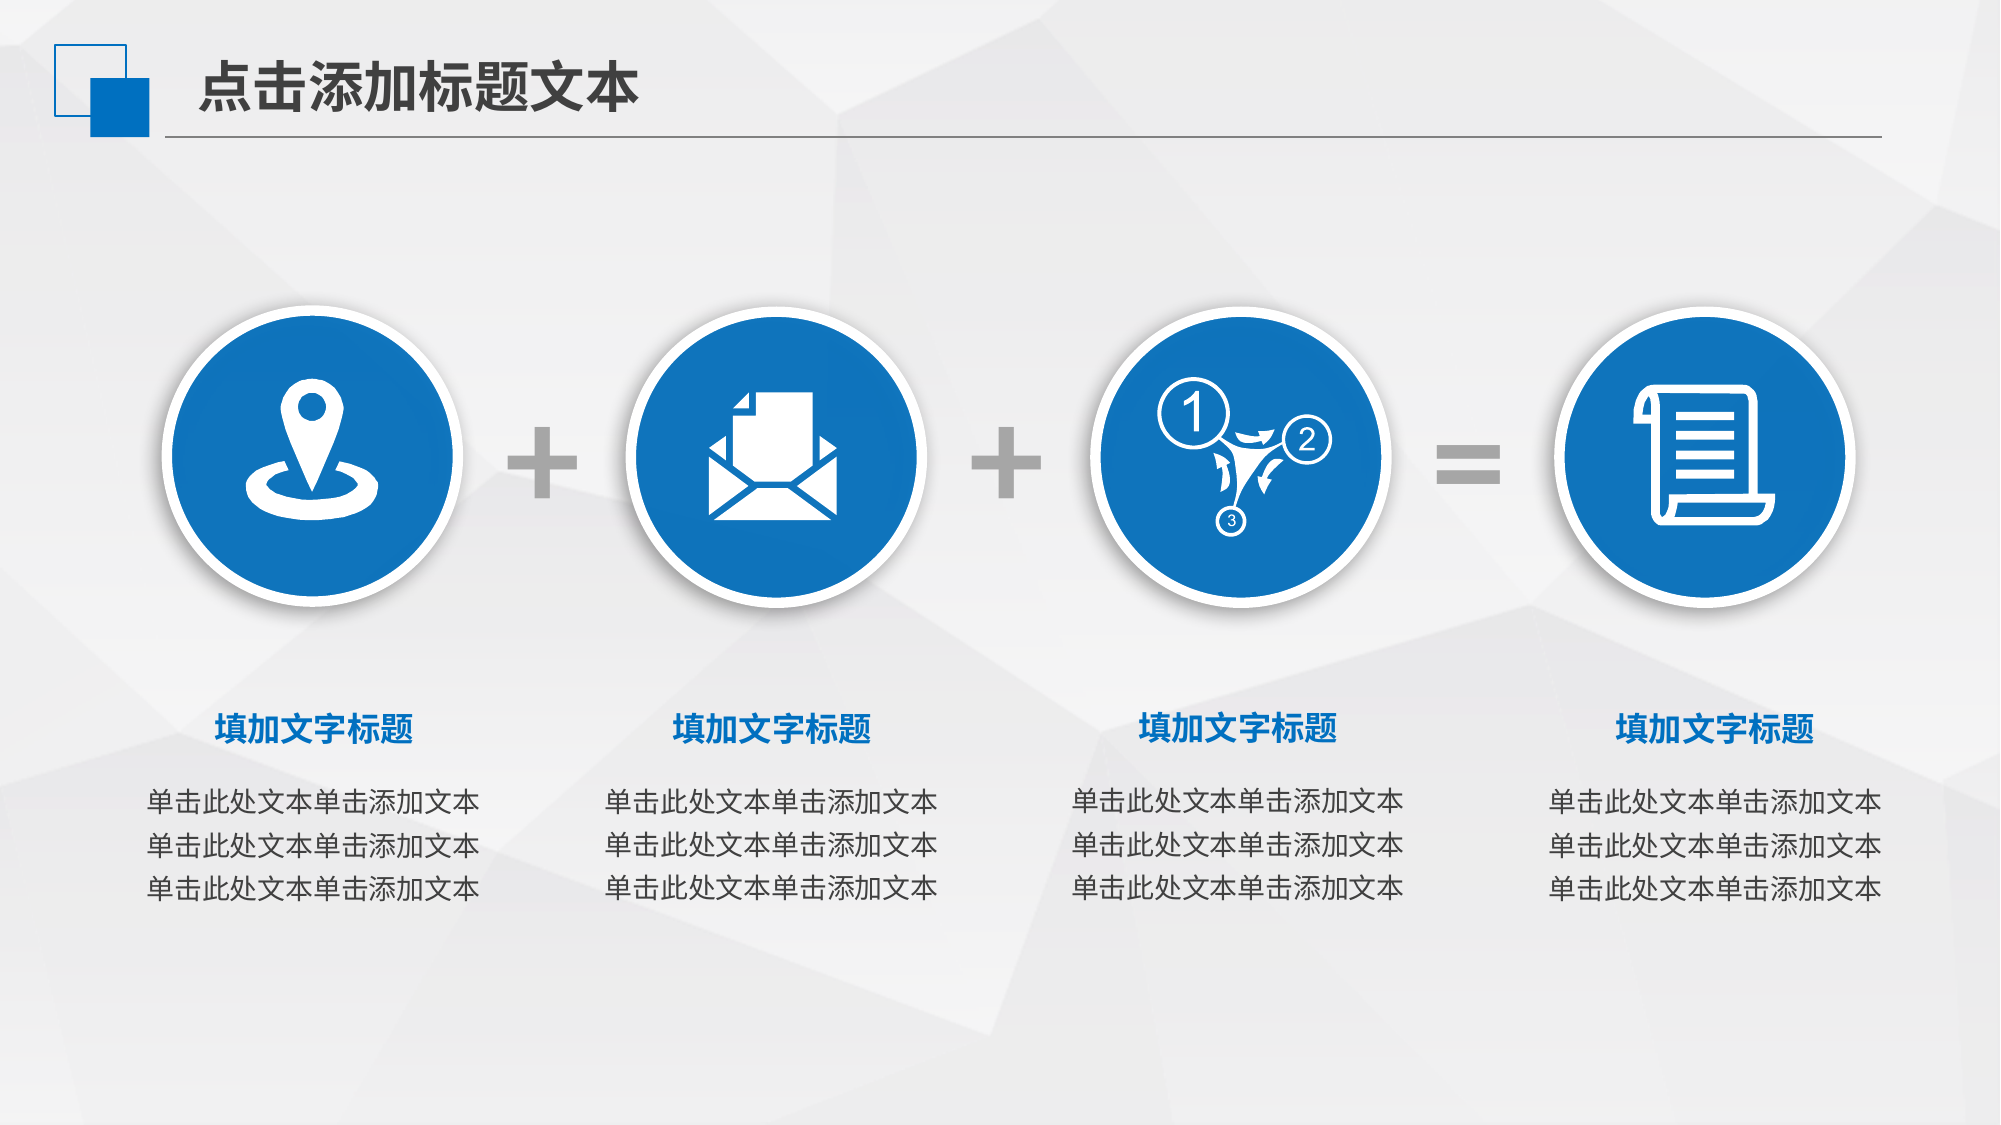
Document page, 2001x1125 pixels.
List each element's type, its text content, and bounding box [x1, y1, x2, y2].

text_box [634, 310, 916, 604]
text_box 填加文字标题 [1517, 701, 1914, 749]
text_box 填加文字标题 [116, 701, 512, 749]
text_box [708, 392, 837, 521]
text_box [1560, 310, 1852, 604]
text_box = [1377, 352, 1560, 553]
text_box [1099, 310, 1377, 604]
text_box + [451, 350, 634, 551]
picture [0, 0, 2000, 1125]
text_box 填加文字标题 [1040, 699, 1436, 748]
text_box [166, 309, 451, 603]
text_box [1157, 377, 1333, 537]
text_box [1633, 384, 1776, 526]
text_box 单击此处文本单击添加文本单击此处文本单击添加文本单击此处文本单击添加文本 [1068, 766, 1407, 904]
text_box 填加文字标题 [574, 700, 970, 748]
text_box + [916, 350, 1099, 551]
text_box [245, 378, 379, 521]
text_box 单击此处文本单击添加文本单击此处文本单击添加文本单击此处文本单击添加文本 [1545, 767, 1885, 906]
text_box 点击添加标题文本 [182, 44, 656, 127]
text_box 单击此处文本单击添加文本单击此处文本单击添加文本单击此处文本单击添加文本 [602, 767, 941, 905]
text_box 单击此处文本单击添加文本单击此处文本单击添加文本单击此处文本单击添加文本 [143, 767, 483, 906]
